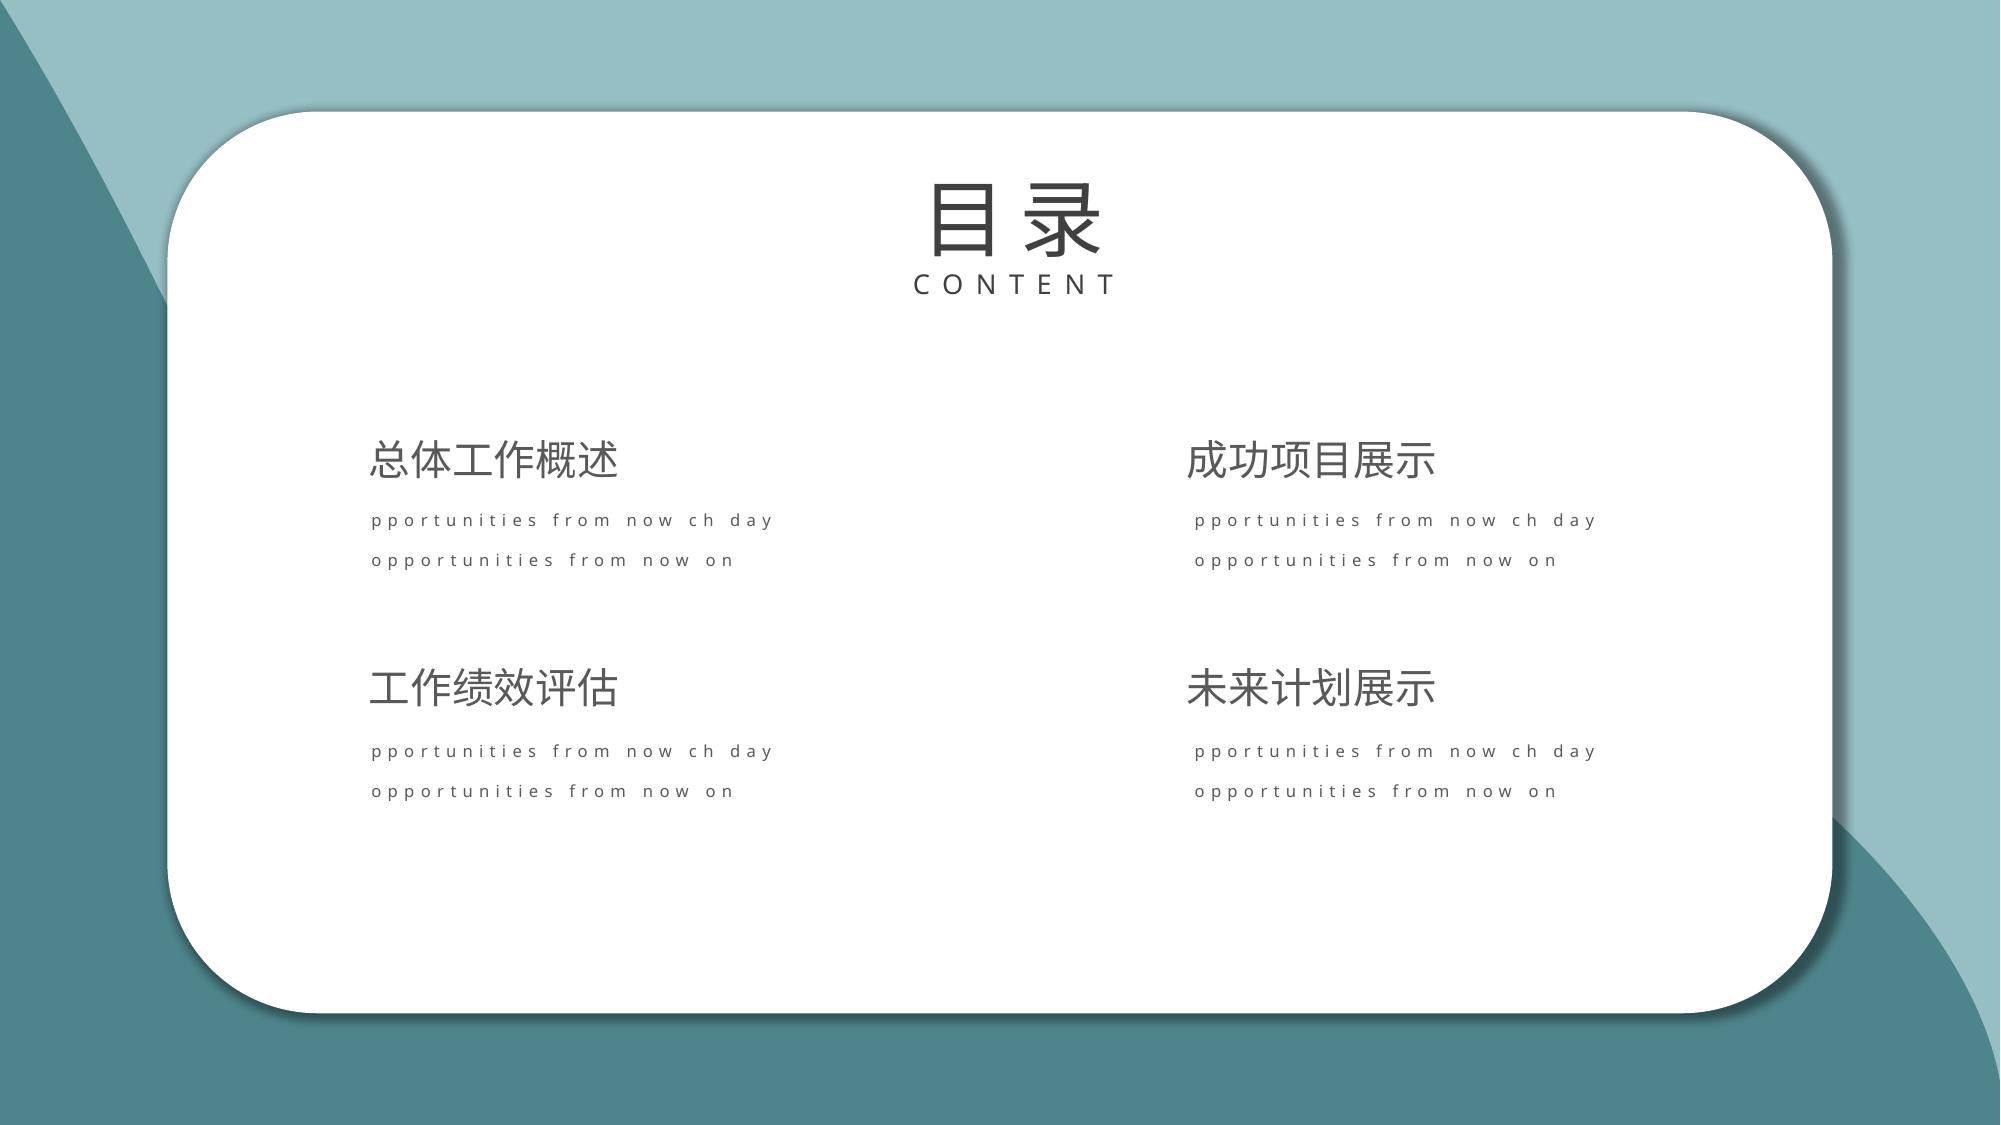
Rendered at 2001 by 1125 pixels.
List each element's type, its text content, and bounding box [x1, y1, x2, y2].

text_box 工作绩效评估 [290, 672, 941, 712]
text_box pportunities from now ch day opportunities from now on [1183, 715, 1632, 806]
text_box 未来计划展示 [1107, 672, 1758, 712]
text_box [166, 110, 1834, 1015]
text_box pportunities from now ch day opportunities from now on [1183, 484, 1632, 575]
text_box pportunities from now ch day opportunities from now on [360, 715, 809, 806]
text_box pportunities from now ch day opportunities from now on [360, 484, 809, 575]
text_box 总体工作概述 [290, 444, 941, 485]
text_box [0, 0, 2000, 1125]
text_box 成功项目展示 [1107, 444, 1758, 485]
text_box 目录 CONTENT [847, 76, 1179, 312]
